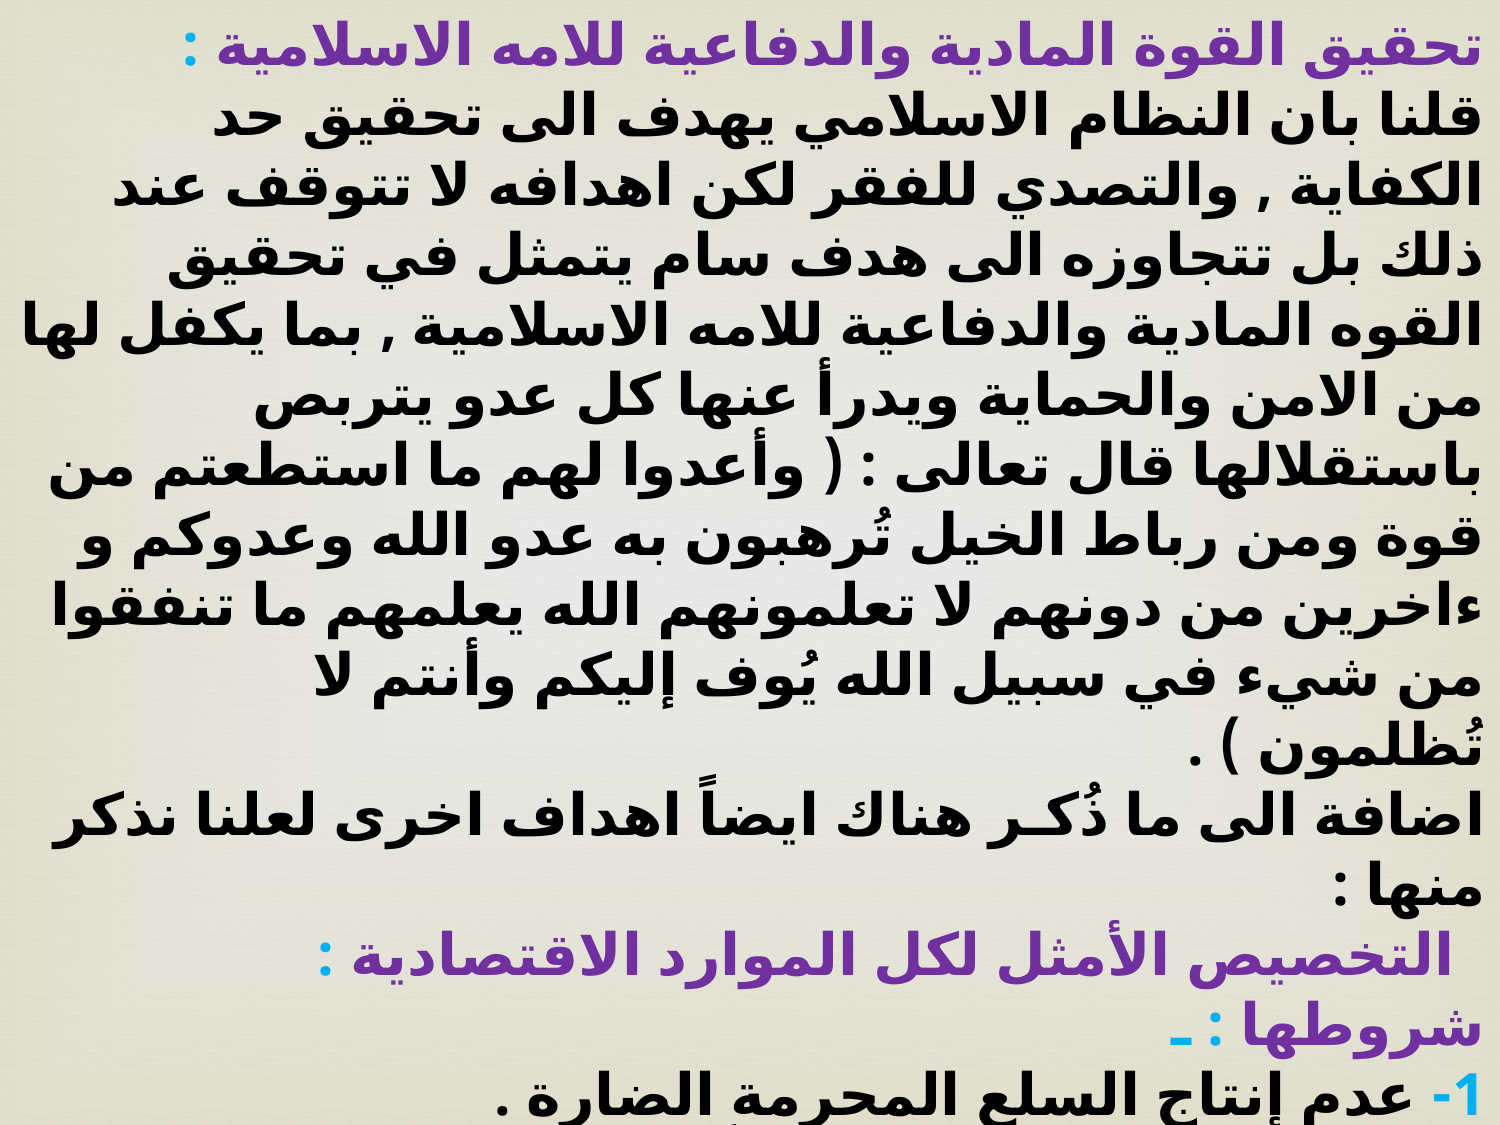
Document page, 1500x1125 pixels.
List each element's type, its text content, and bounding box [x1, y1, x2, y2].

text_box تحقيق القوة المادية والدفاعية للامه الاسلامية : قلنا بان النظام الاسلامي يهدف الى تحقيق حد الكفاية , والتصدي للفقر لكن اهدافه لا تتوقف عند ذلك بل تتجاوزه الى هدف سام يتمثل في تحقيق القوه المادية والدفاعية للامه الاسلامية , بما يكفل لها من الامن والحماية ويدرأ عنها كل عدو يتربص باستقلالها قال تعالى : ( وأعدوا لهم ما استطعتم من قوة ومن رباط الخيل تُرهبون به عدو الله وعدوكم و ءاخرين من دونهم لا تعلمونهم الله يعلمهم ما تنفقوا من شيء في سبيل الله يُوف إليكم وأنتم لا تُظلمون ) . اضافة الى ما ذُكـر هناك ايضاً اهداف اخرى لعلنا نذكر منها : التخصيص الأمثل لكل الموارد الاقتصادية : شروطها : ـ 1- عدم إنتاج السلع المحرمة الضارة . 2- لا يعطي رأس المال عائداً إلا بقد ارتباطه بالمخاطرة . 3- التركيز على الضروريات وعدم الإسراف وعدم الإفراط . 4- الابتعاد عن إنتاج السلع والخدمات ذات طبيعة إسرافية . 5- الكفاءة في استخدام الموارد الاقتصادية [0, 0, 1500, 1125]
